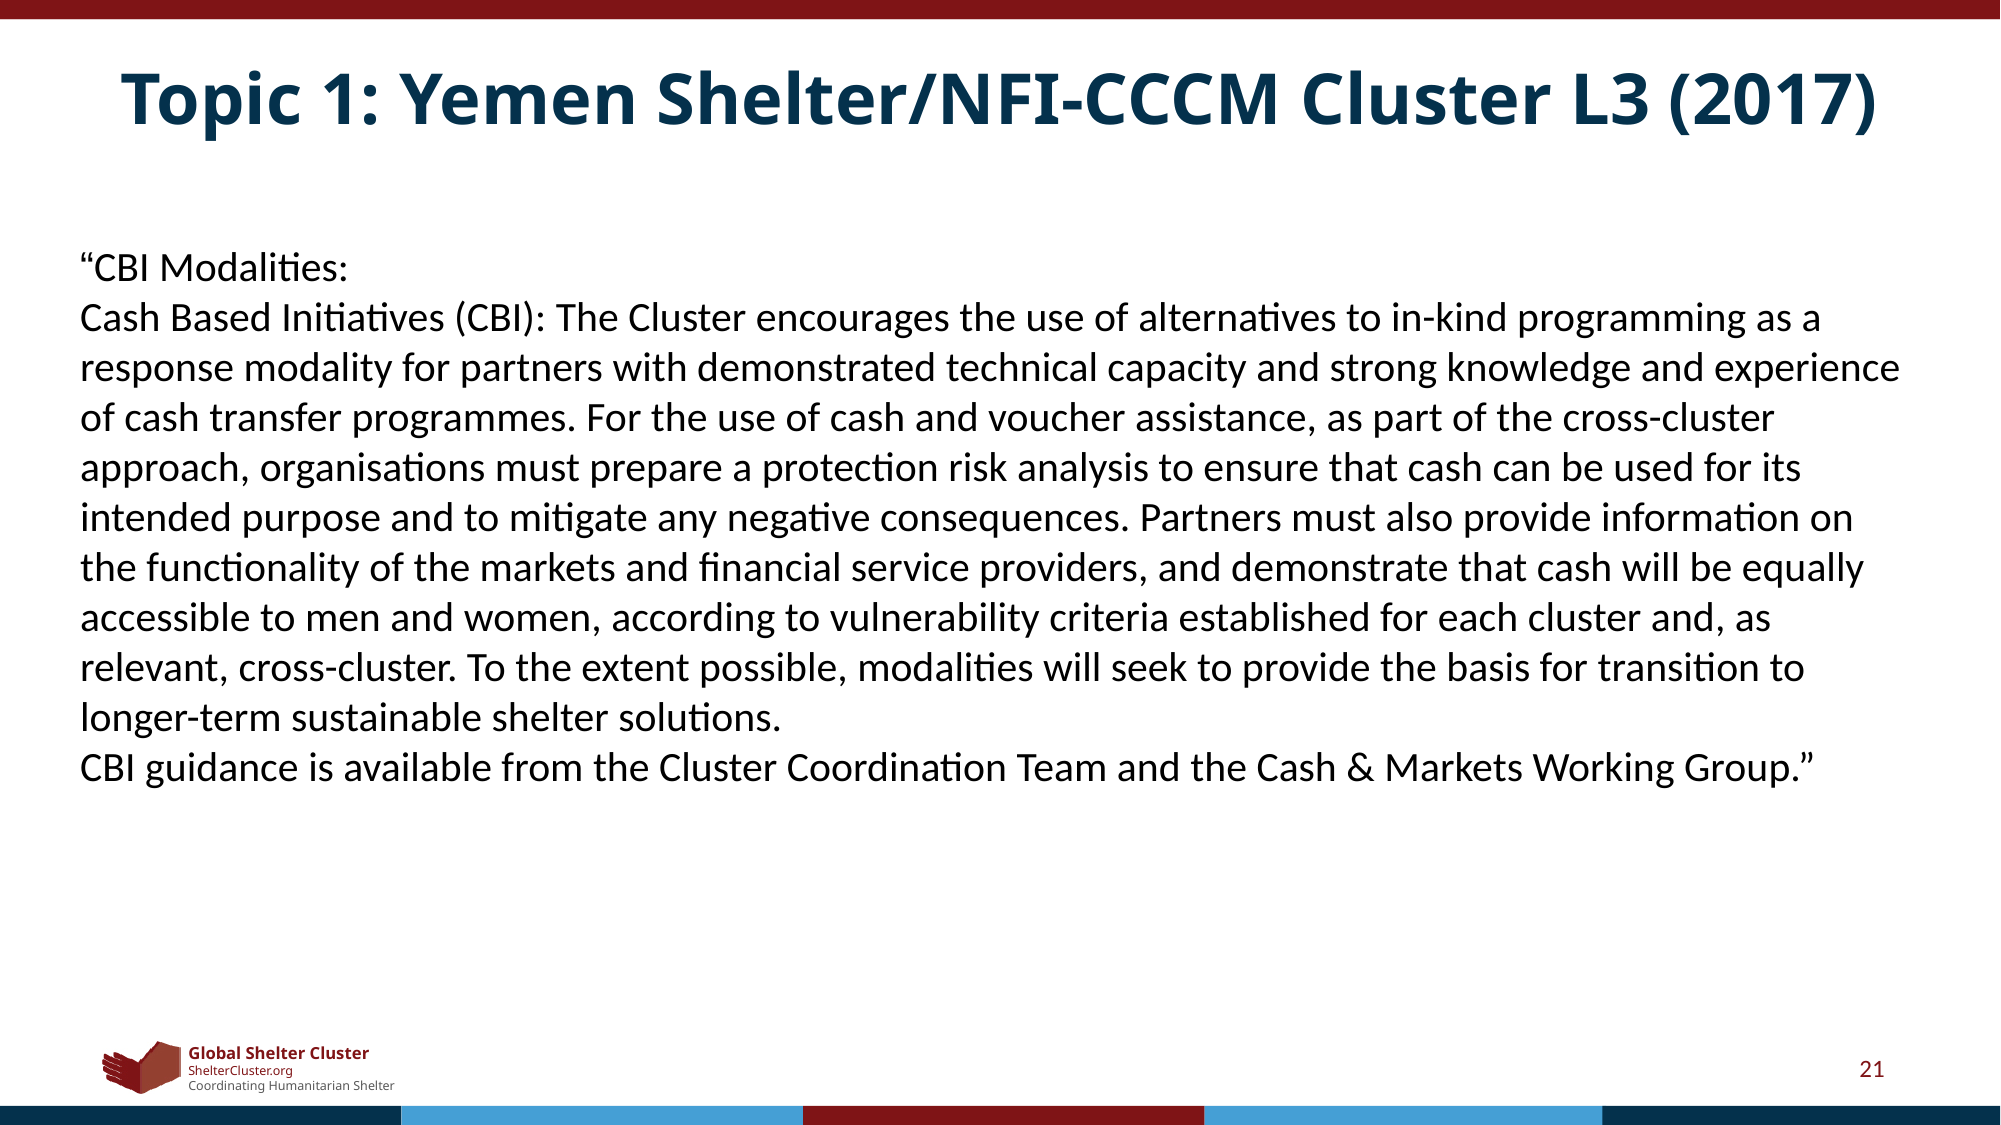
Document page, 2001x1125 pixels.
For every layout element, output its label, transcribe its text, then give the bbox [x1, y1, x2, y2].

title Topic 1: Yemen Shelter/NFI-CCCM Cluster L3 (2017) [99, 45, 1900, 232]
picture [102, 1041, 181, 1094]
slide_number 21 [1433, 1037, 1900, 1098]
text_box “CBI Modalities: Cash Based Initiatives (CBI): The Cluster encourages the use of alternatives to in-kind programming as a response modality for partners with demonstrated technical capacity and strong knowledge and experience of cash transfer programmes. For the use of cash and voucher assistance, as part of the cross-cluster approach, organisations must prepare a protection risk analysis to ensure that cash can be used for its intended purpose and to mitigate any negative consequences. Partners must also provide information on the functionality of the markets and financial service providers, and demonstrate that cash will be equally accessible to men and women, according to vulnerability criteria established for each cluster and, as relevant, cross-cluster. To the extent possible, modalities will seek to provide the basis for transition to longer-term sustainable shelter solutions. CBI guidance is available from the Cluster Coordination Team and the Cash & Markets Working Group.” [65, 232, 1935, 898]
